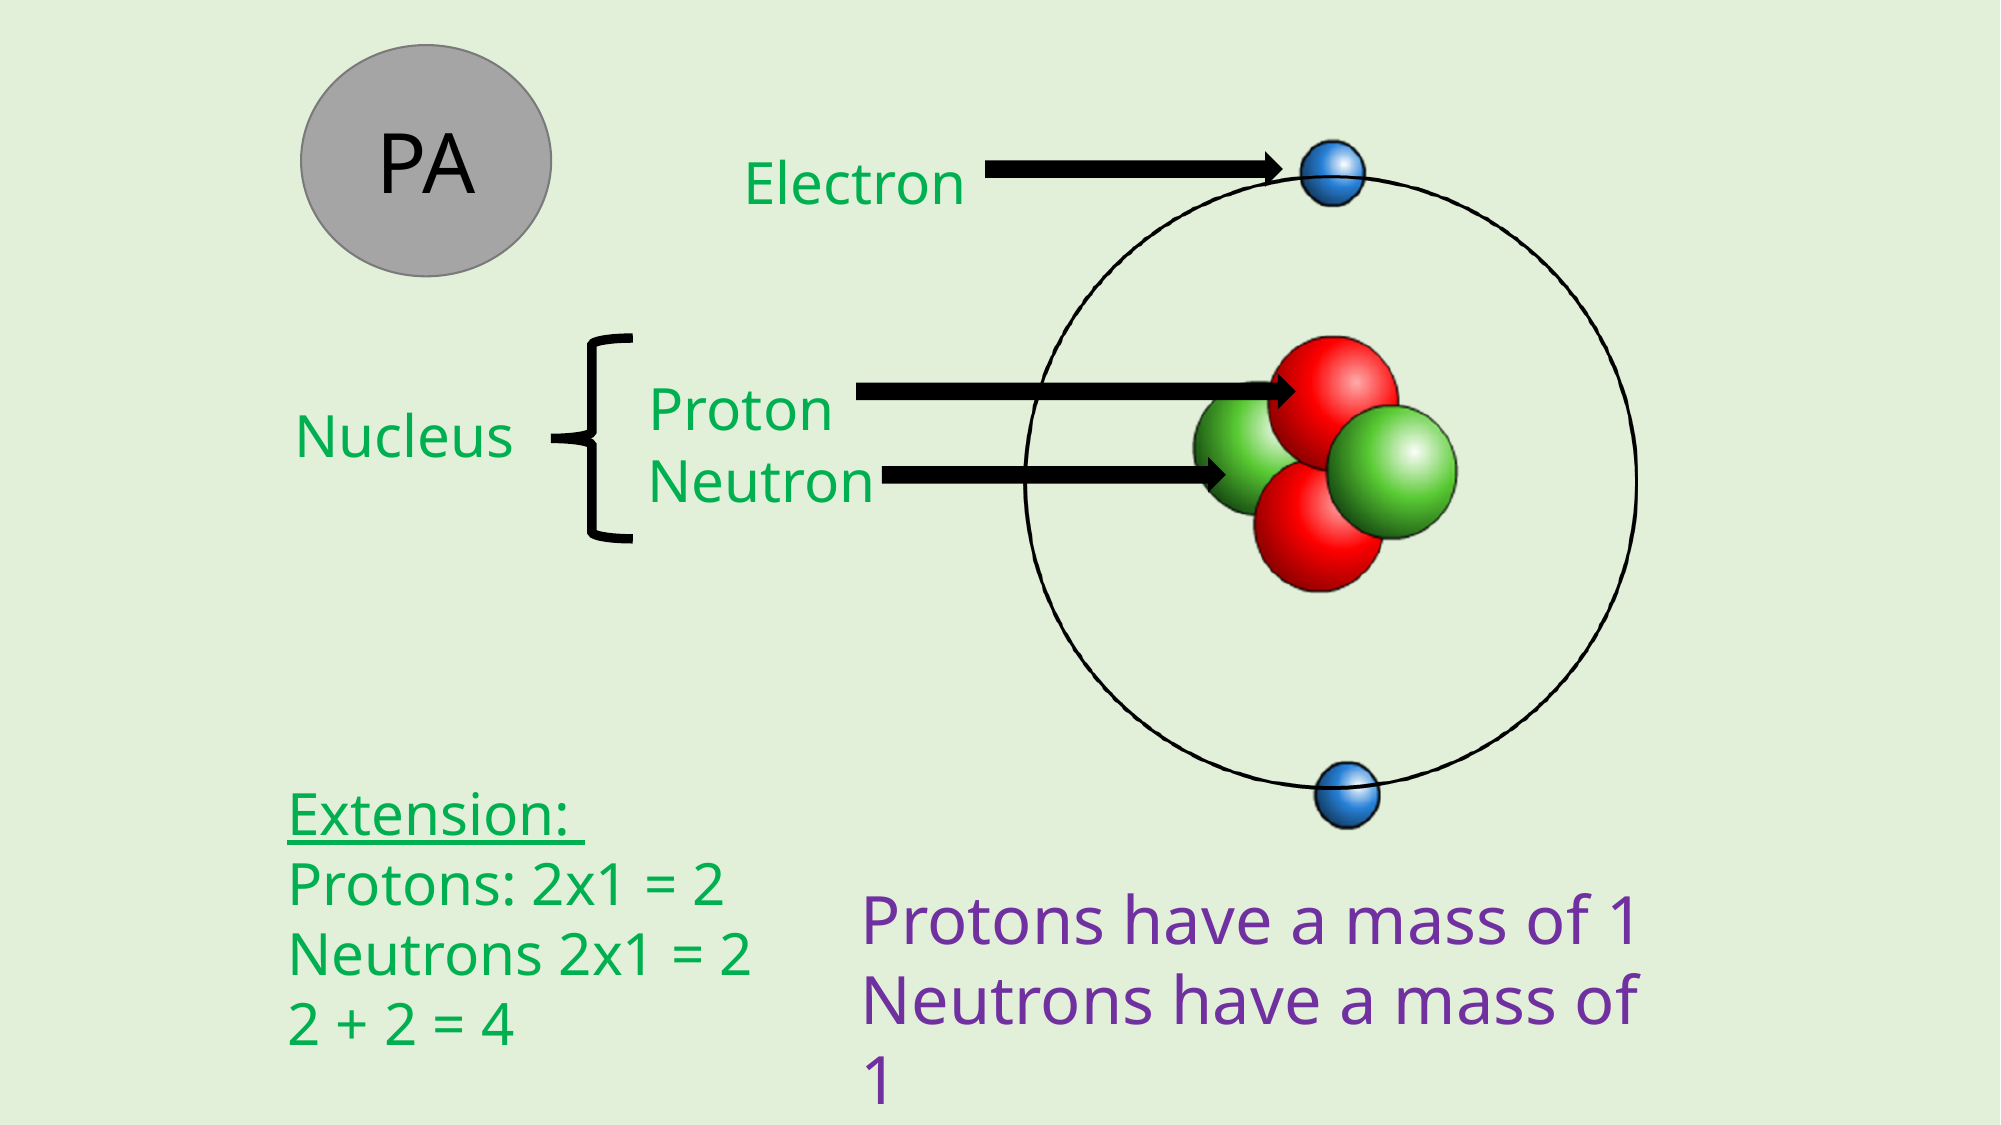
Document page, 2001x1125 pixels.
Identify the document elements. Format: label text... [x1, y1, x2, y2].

picture [1023, 137, 1638, 831]
text_box Nucleus [279, 391, 591, 477]
text_box [881, 466, 1023, 484]
text_box Nucleus [633, 391, 717, 477]
text_box [985, 160, 1023, 178]
text_box Protons have a mass of 1 Neutrons have a mass of 1 [846, 870, 1697, 1125]
text_box Electron [728, 138, 1023, 224]
text_box Neutron [633, 436, 1023, 522]
text_box Extension: Protons: 2x1 = 2 Neutrons 2x1 = 2 2 + 2 = 4 [272, 770, 1596, 1065]
text_box [856, 382, 1023, 401]
text_box PA [300, 44, 553, 278]
text_box [551, 337, 633, 540]
text_box Proton [633, 364, 1023, 436]
